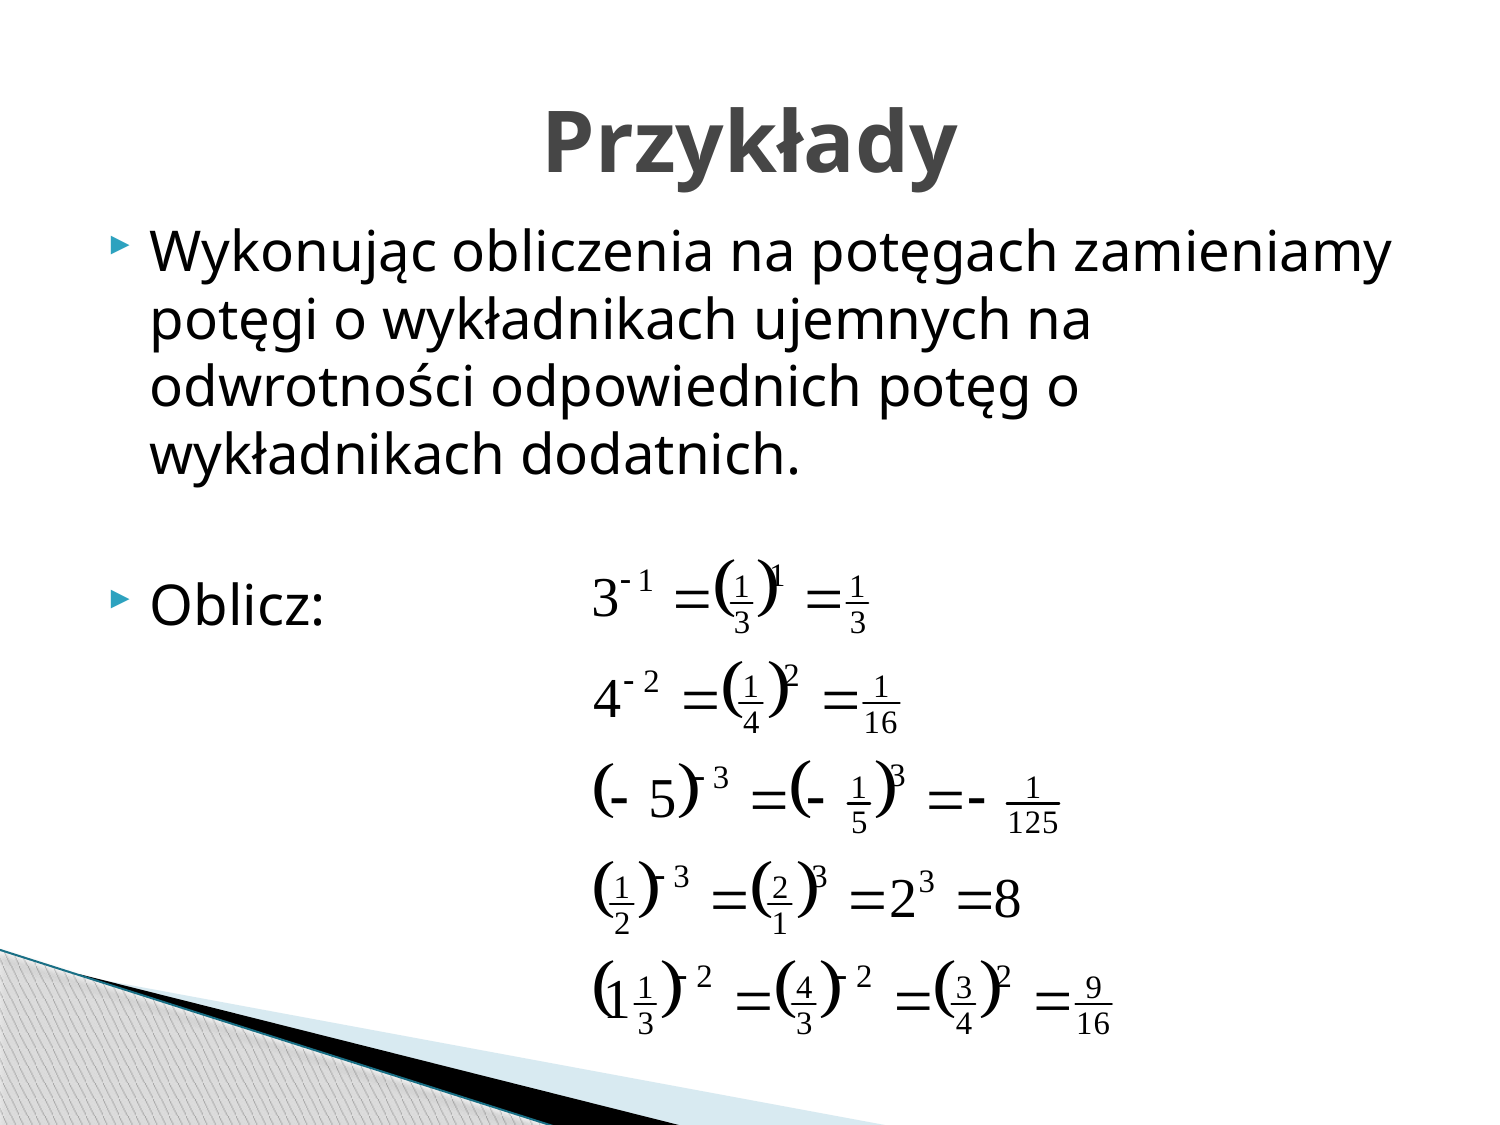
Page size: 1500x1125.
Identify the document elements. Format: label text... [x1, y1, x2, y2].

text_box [584, 550, 1124, 1048]
title Przykłady [75, 45, 1425, 233]
list Wykonując obliczenia na potęgach zamieniamy potęgi o wykładnikach ujemnych na odwrotności odpowiednich potęg o wykładnikach dodatnich. Oblicz: [75, 233, 1425, 1035]
